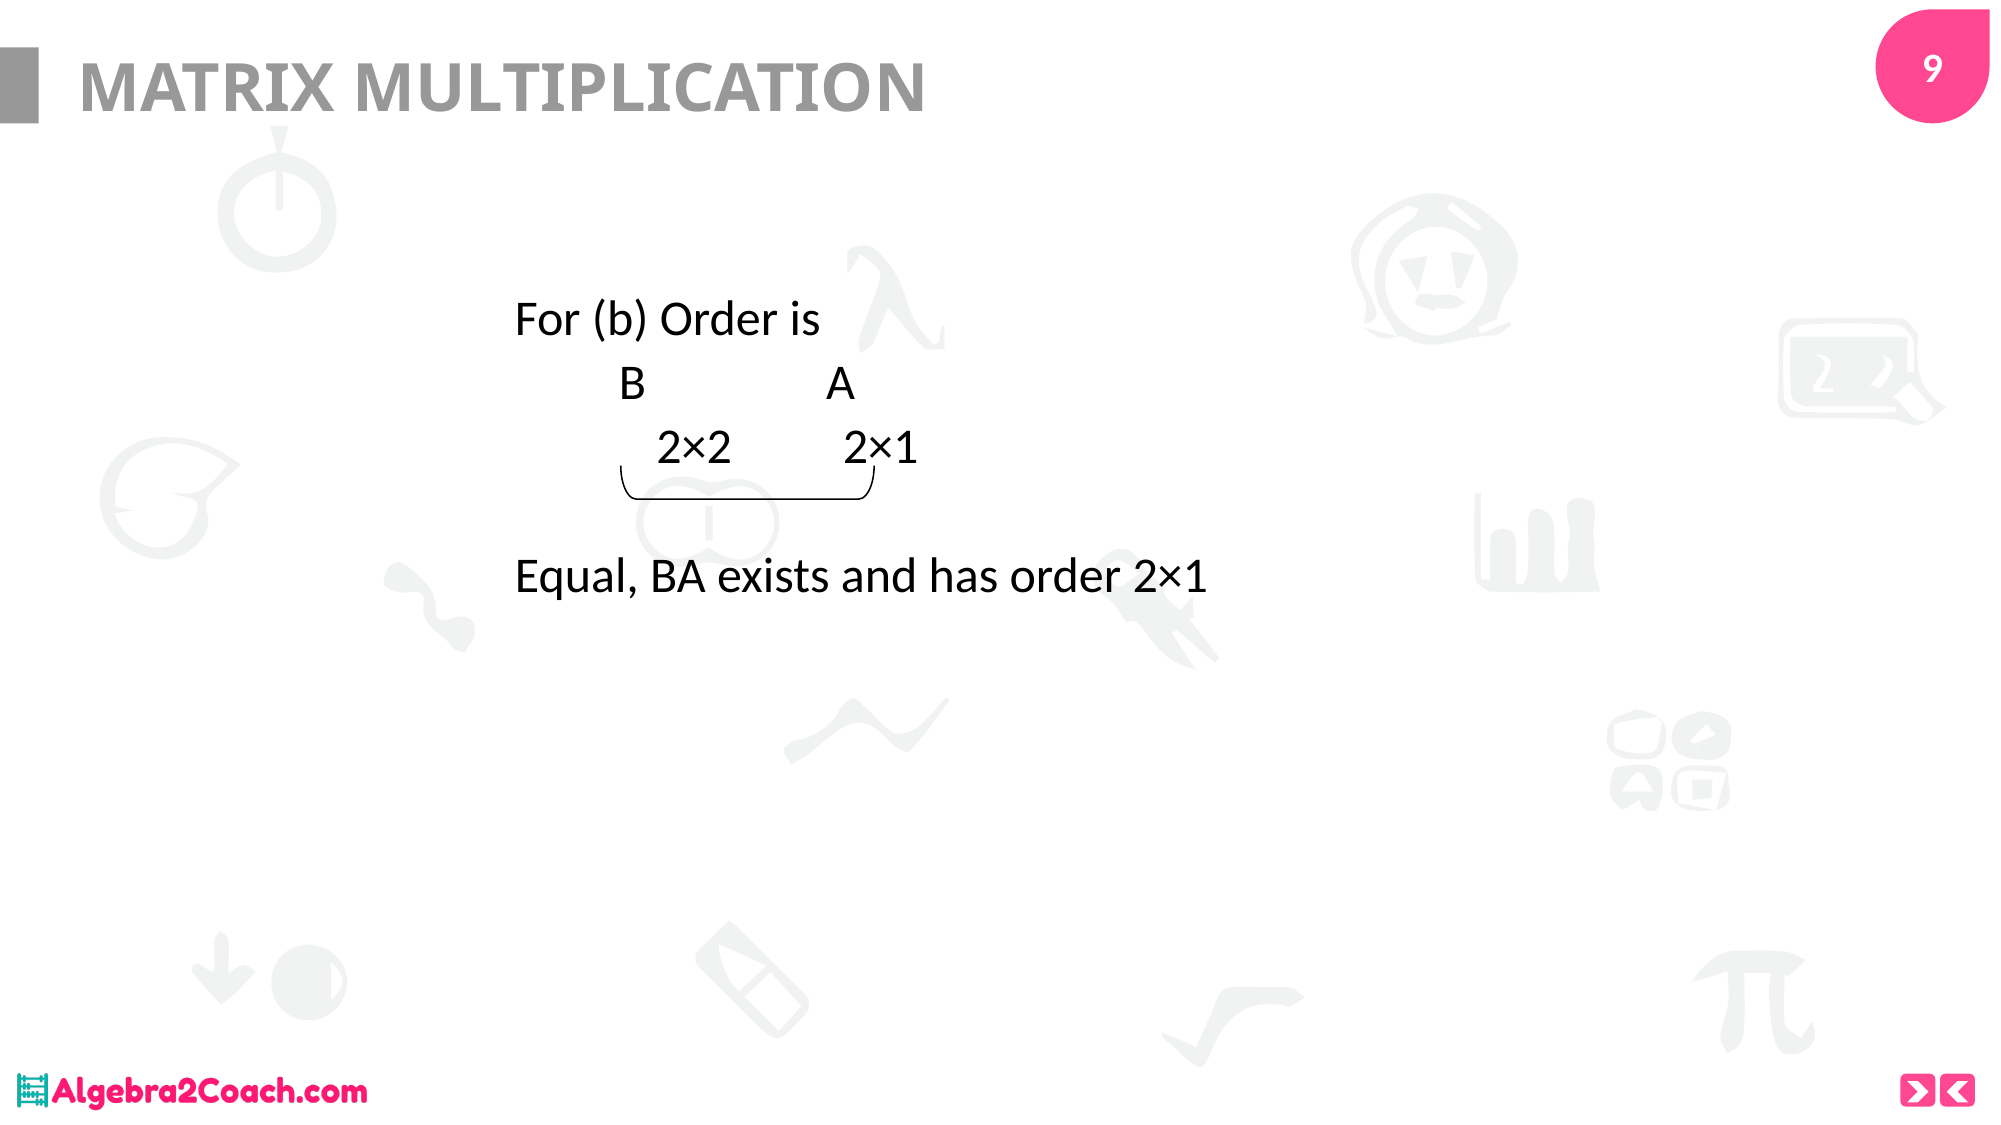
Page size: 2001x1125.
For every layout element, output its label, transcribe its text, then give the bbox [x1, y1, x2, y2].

picture [14, 1070, 370, 1113]
text_box [620, 465, 875, 500]
title MATRIX MULTIPLICATION [62, 57, 1788, 122]
